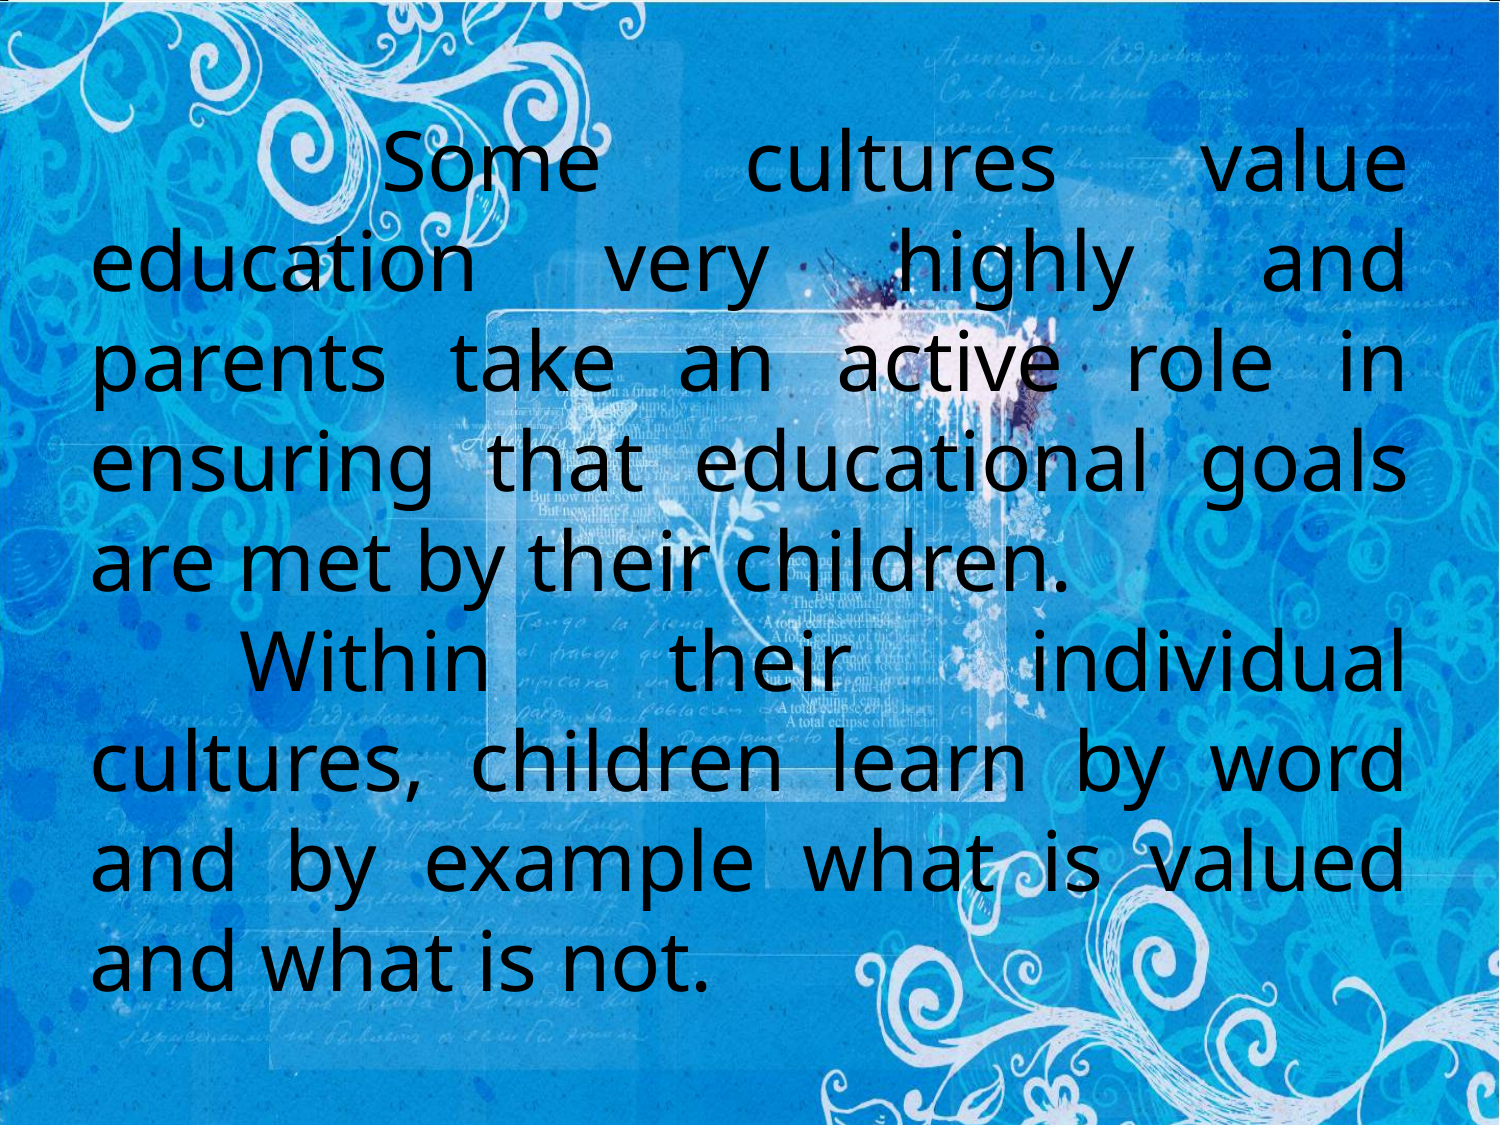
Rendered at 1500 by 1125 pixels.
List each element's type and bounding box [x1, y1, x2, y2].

list [0, 1, 1500, 1125]
